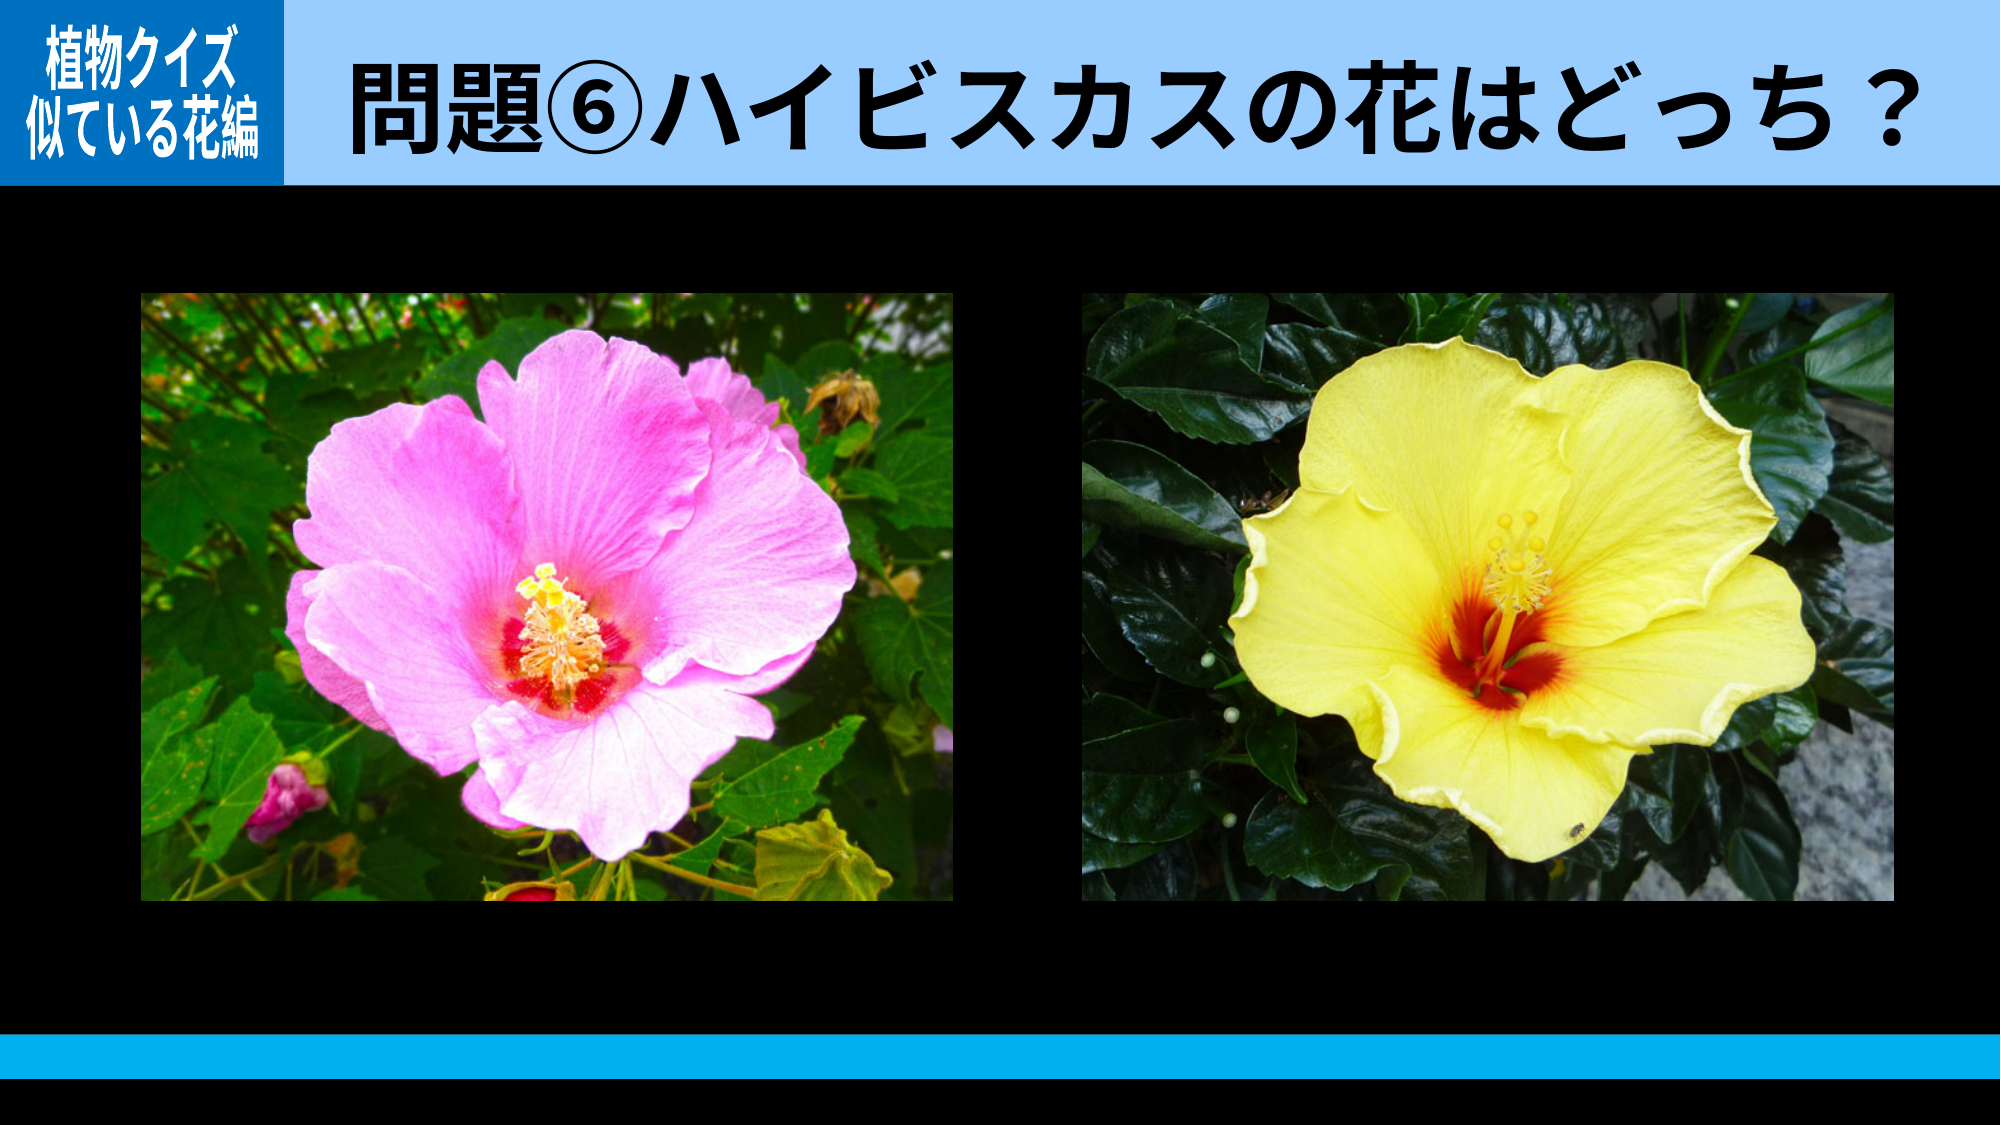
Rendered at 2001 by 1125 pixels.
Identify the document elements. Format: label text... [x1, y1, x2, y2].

picture [141, 292, 953, 902]
text_box [0, 1034, 2000, 1079]
text_box 問題⑥ハイビスカスの花はどっち？ [330, 38, 1959, 173]
picture [1082, 292, 1894, 902]
